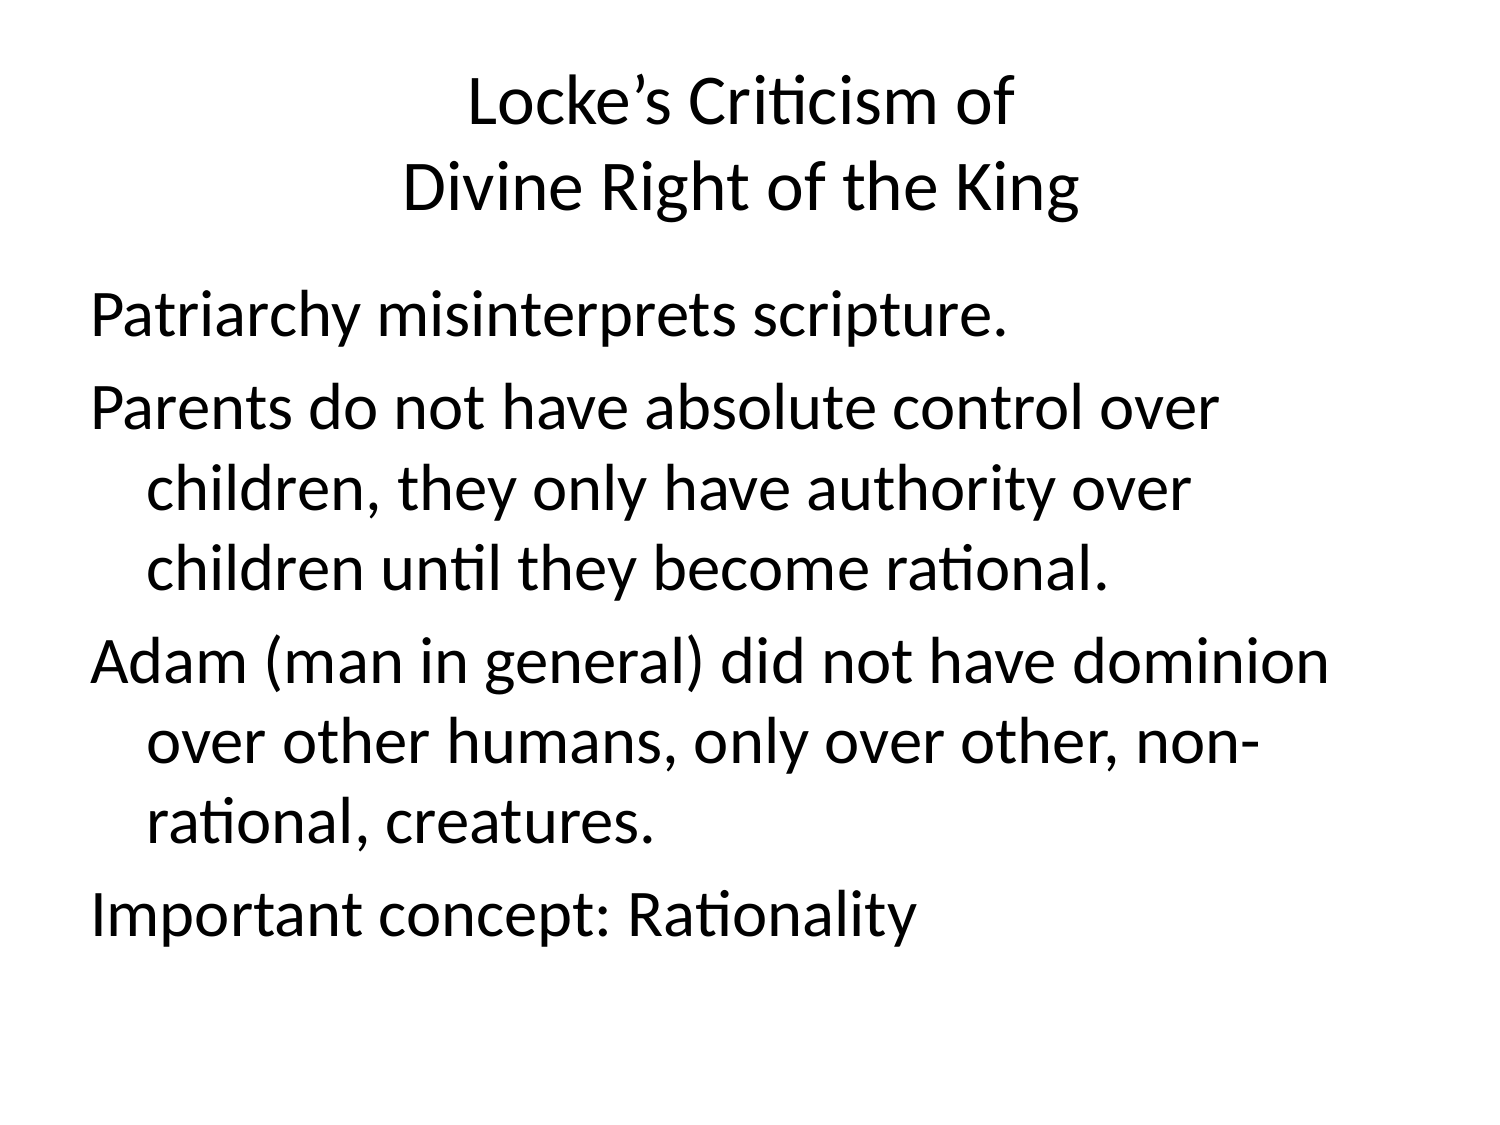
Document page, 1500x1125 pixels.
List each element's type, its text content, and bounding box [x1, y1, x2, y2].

list Patriarchy misinterprets scripture. Parents do not have absolute control over children, they only have authority over children until they become rational. Adam (man in general) did not have dominion over other humans, only over other, non-rational, creatures. Important concept: Rationality [74, 262, 1426, 1006]
title Locke’s Criticism of Divine Right of the King [74, 44, 1426, 233]
